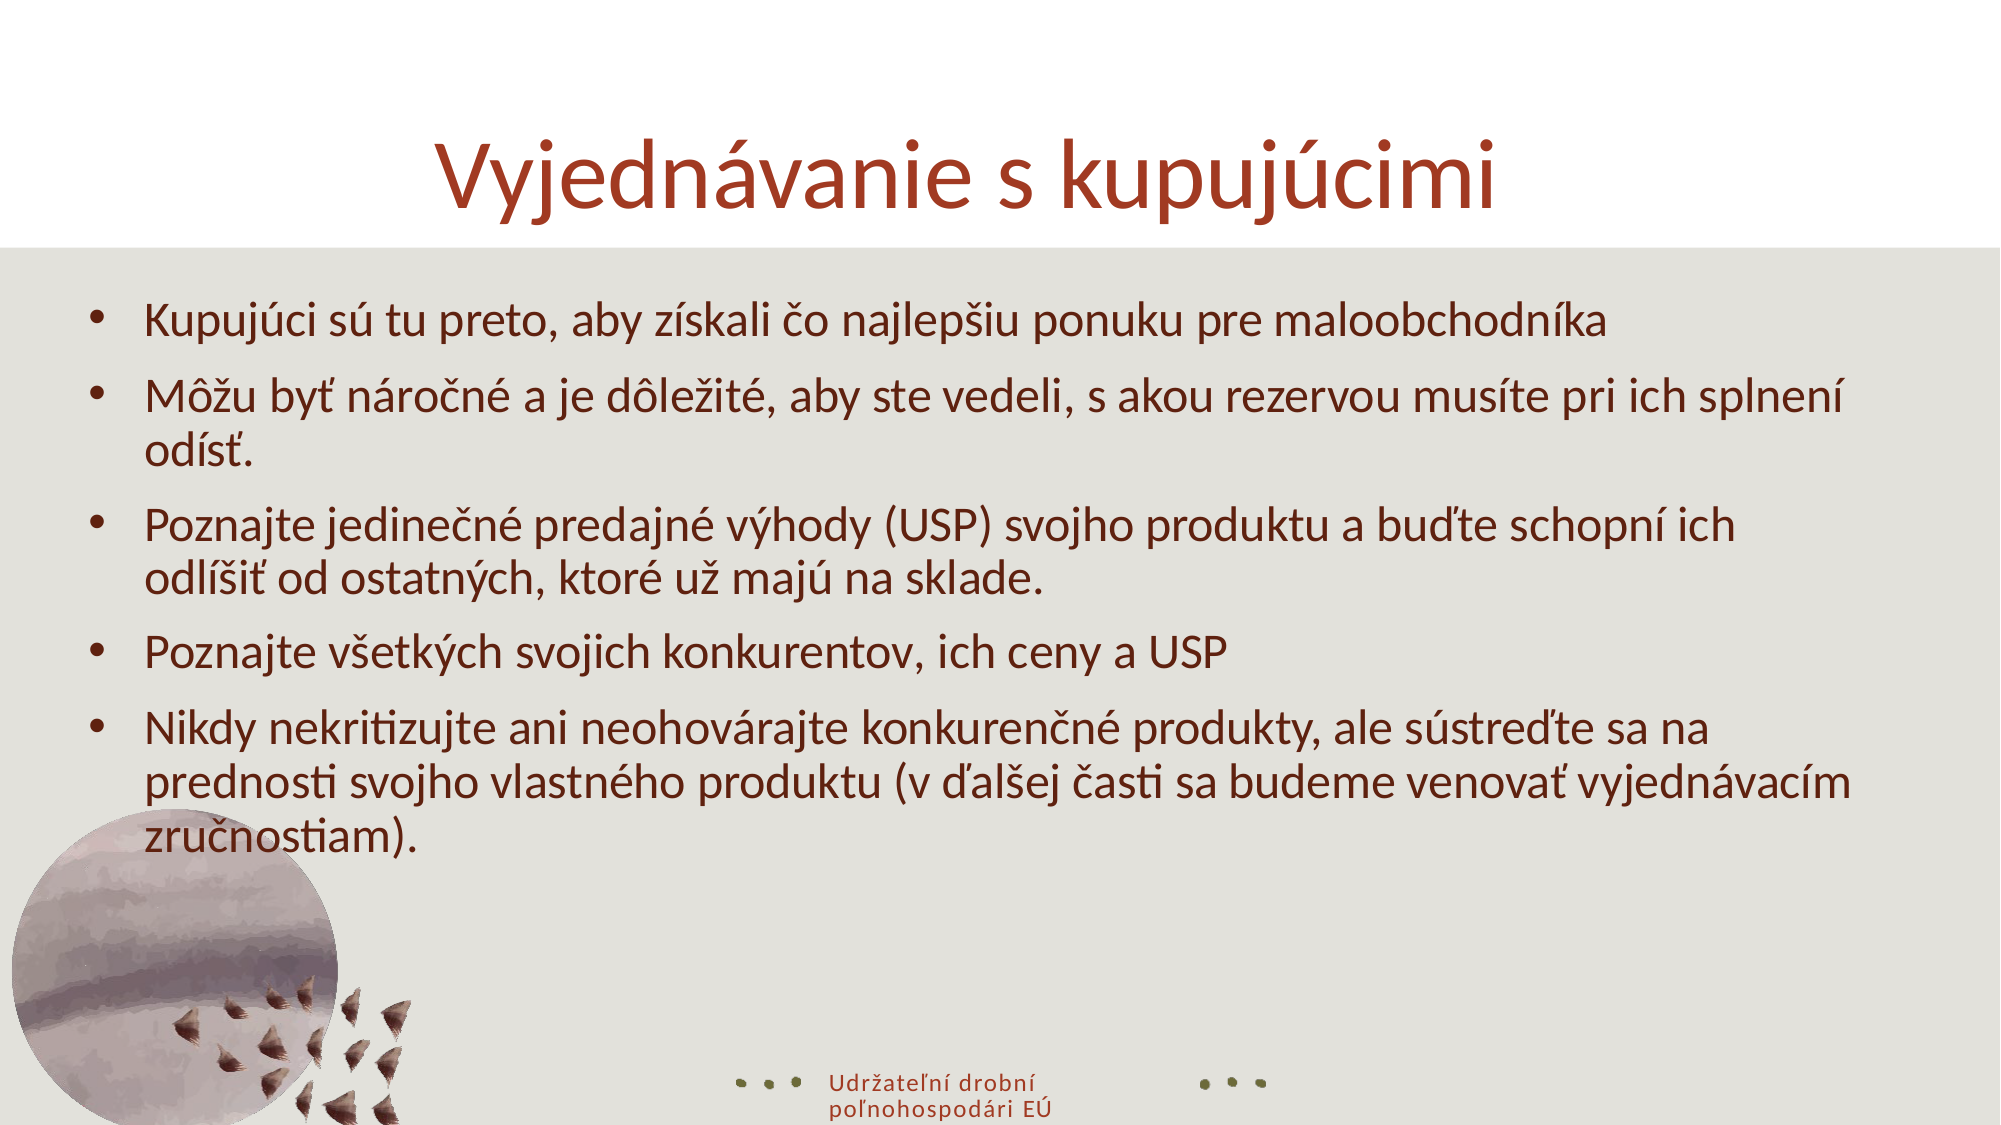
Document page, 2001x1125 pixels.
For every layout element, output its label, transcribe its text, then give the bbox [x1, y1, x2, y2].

footer Udržateľní drobní poľnohospodári EÚ [826, 1070, 1172, 1125]
picture [1, 735, 475, 1125]
title Vyjednávanie s kupujúcimi [432, 106, 1568, 297]
picture [1196, 1047, 1270, 1120]
picture [732, 1046, 805, 1120]
text_box Kupujúci sú tu preto, aby získali čo najlepšiu ponuku pre maloobchodníka Môžu byť náročné a je dôležité, aby ste vedeli, s akou rezervou musíte pri ich splnení odísť. Poznajte jedinečné predajné výhody (USP) svojho produktu a buďte schopní ich odlíšiť od ostatných, ktoré už majú na sklade. Poznajte všetkých svojich konkurentov, ich ceny a USP Nikdy nekritizujte ani neohovárajte konkurenčné produkty, ale sústreďte sa na prednosti svojho vlastného produktu (v ďalšej časti sa budeme venovať vyjednávacím zručnostiam). [86, 269, 1857, 863]
